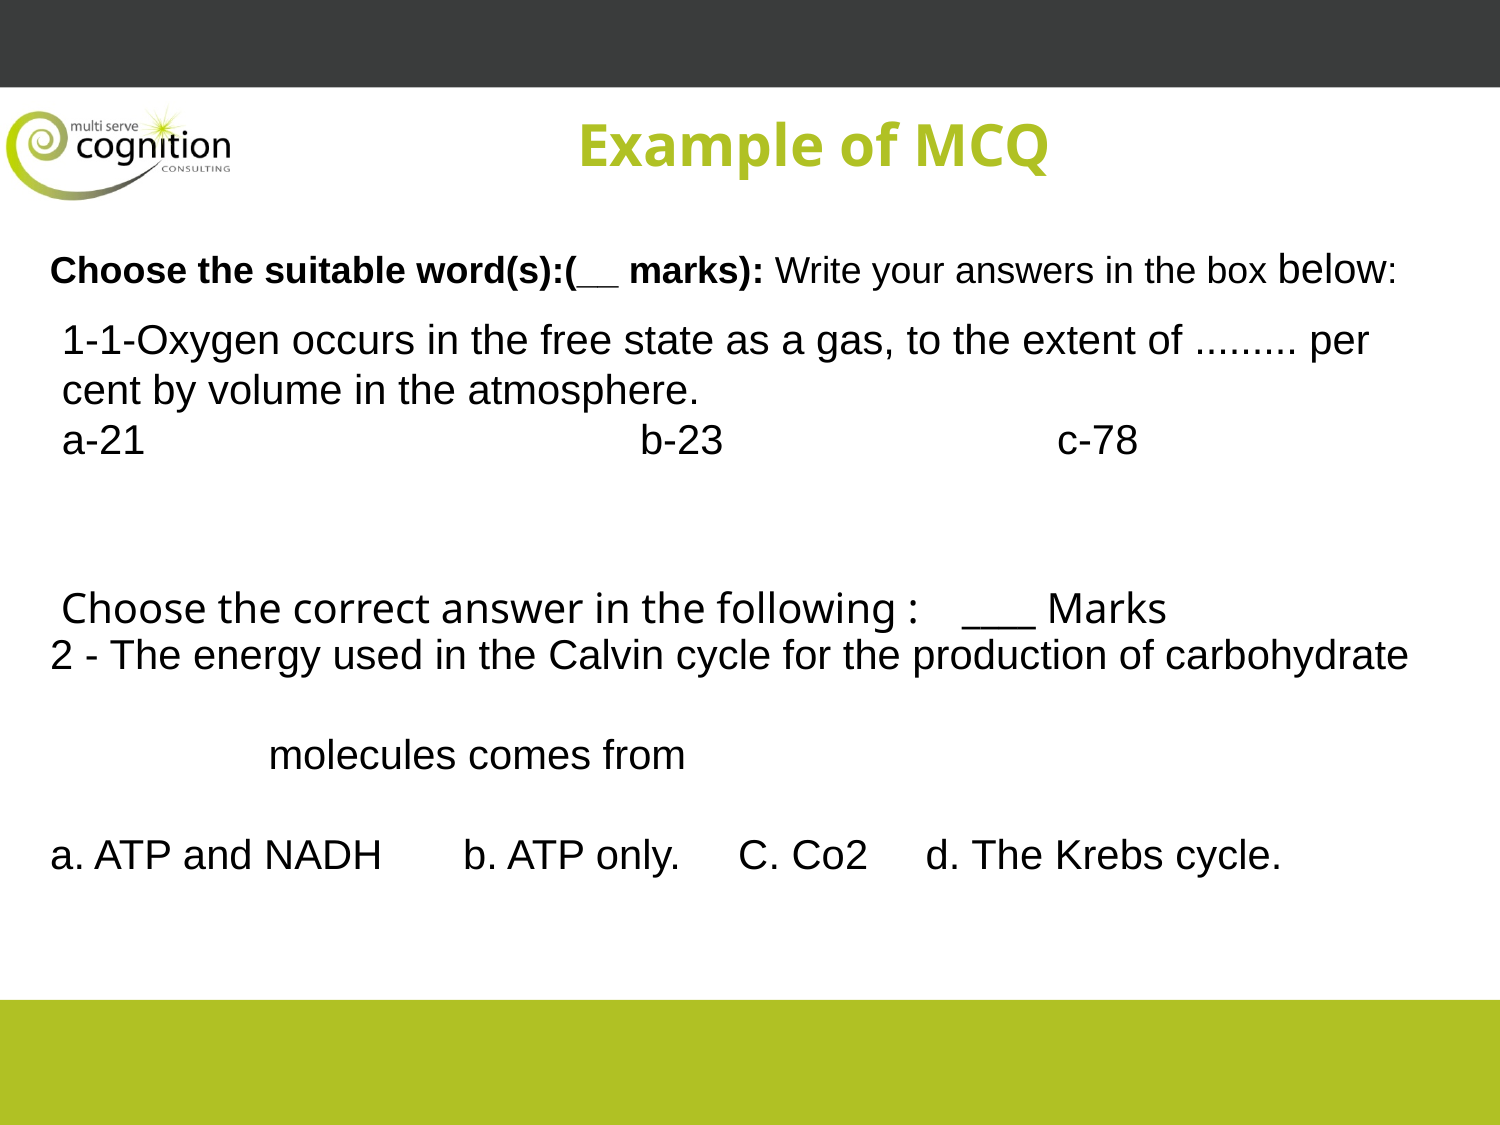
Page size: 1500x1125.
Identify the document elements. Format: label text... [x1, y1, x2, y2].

text_box Choose the correct answer in the following : ____ Marks [35, 574, 1465, 640]
text_box Choose the suitable word(s):(__ marks): Write your answers in the box below: [35, 234, 1500, 300]
text_box 1-1-Oxygen occurs in the free state as a gas, to the extent of ......... per cent by volume in the atmosphere. a-21 b-23 c-78 [46, 305, 1465, 516]
text_box 2 - The energy used in the Calvin cycle for the production of carbohydrate molecules comes from a. ATP and NADH b. ATP only. C. Co2 d. The Krebs cycle. [35, 640, 1465, 886]
picture [0, 101, 222, 207]
title Example of MCQ [222, 58, 1406, 228]
